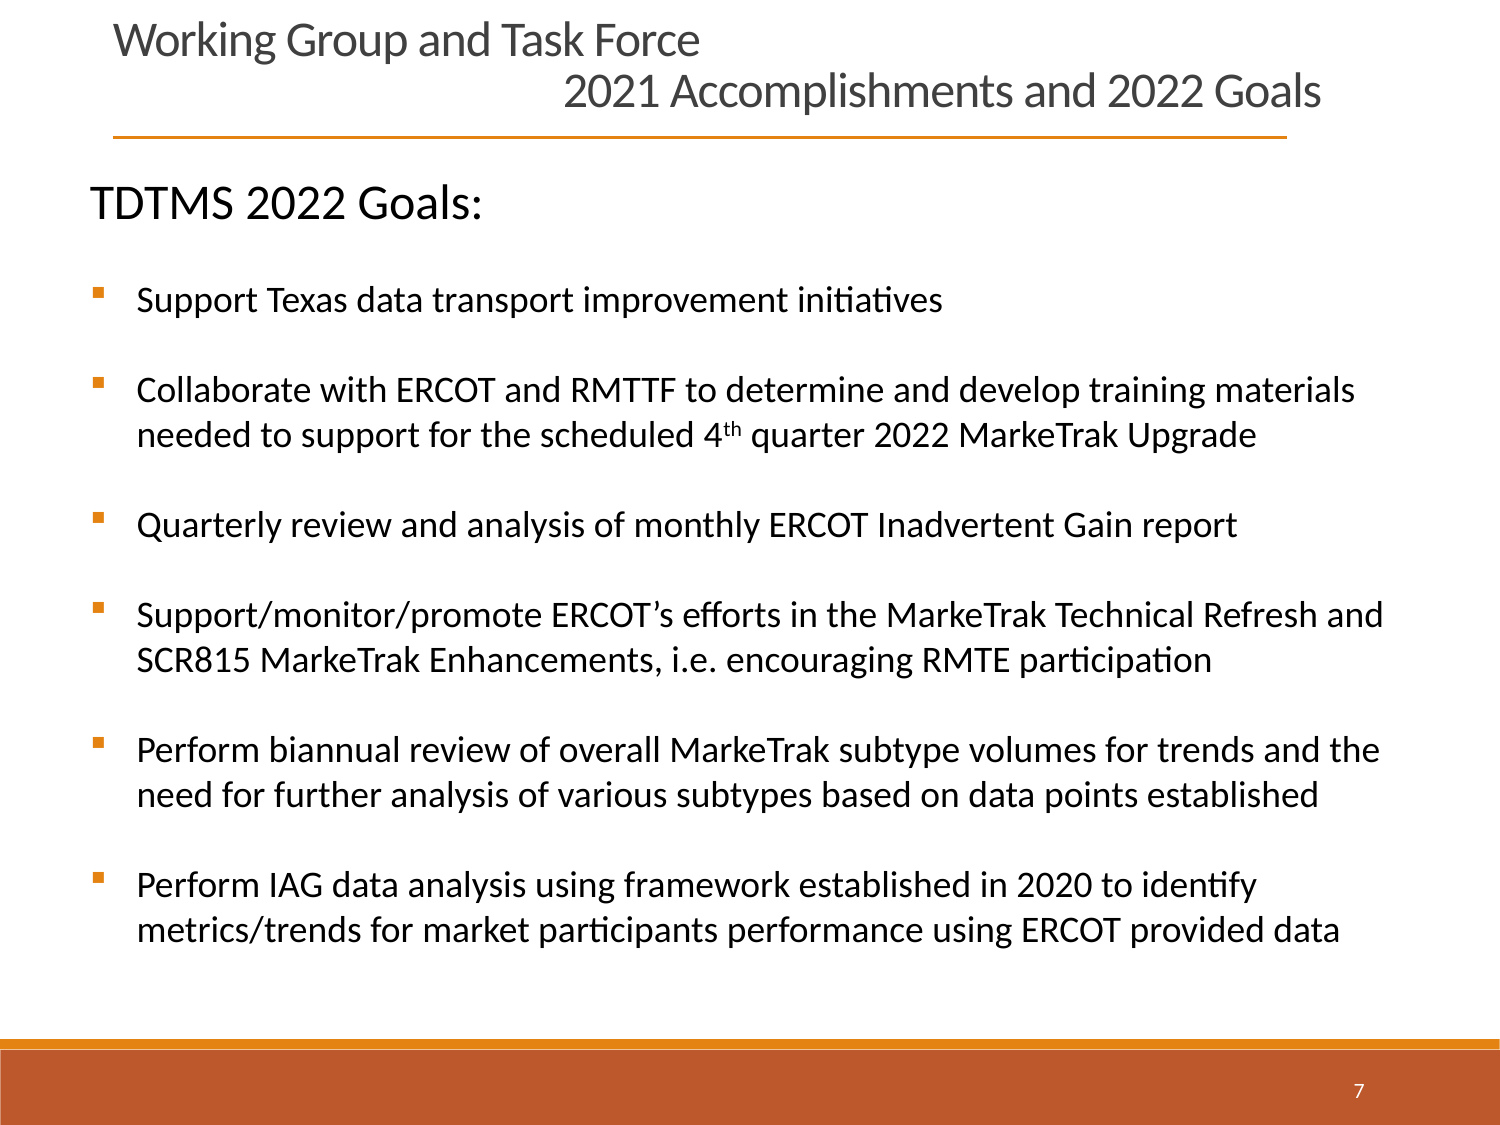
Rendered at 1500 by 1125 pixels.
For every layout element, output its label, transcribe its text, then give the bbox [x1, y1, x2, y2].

title Working Group and Task Force 2021 Accomplishments and 2022 Goals [97, 19, 1400, 125]
text_box TDTMS 2022 Goals: Support Texas data transport improvement initiatives Collaborate with ERCOT and RMTTF to determine and develop training materials needed to support for the scheduled 4th quarter 2022 MarkeTrak Upgrade Quarterly review and analysis of monthly ERCOT Inadvertent Gain report Support/monitor/promote ERCOT’s efforts in the MarkeTrak Technical Refresh and SCR815 MarkeTrak Enhancements, i.e. encouraging RMTE participation Perform biannual review of overall MarkeTrak subtype volumes for trends and the need for further analysis of various subtypes based on data points established Perform IAG data analysis using framework established in 2020 to identify metrics/trends for market participants performance using ERCOT provided data [75, 162, 1450, 1048]
slide_number 7 [1218, 1059, 1380, 1120]
